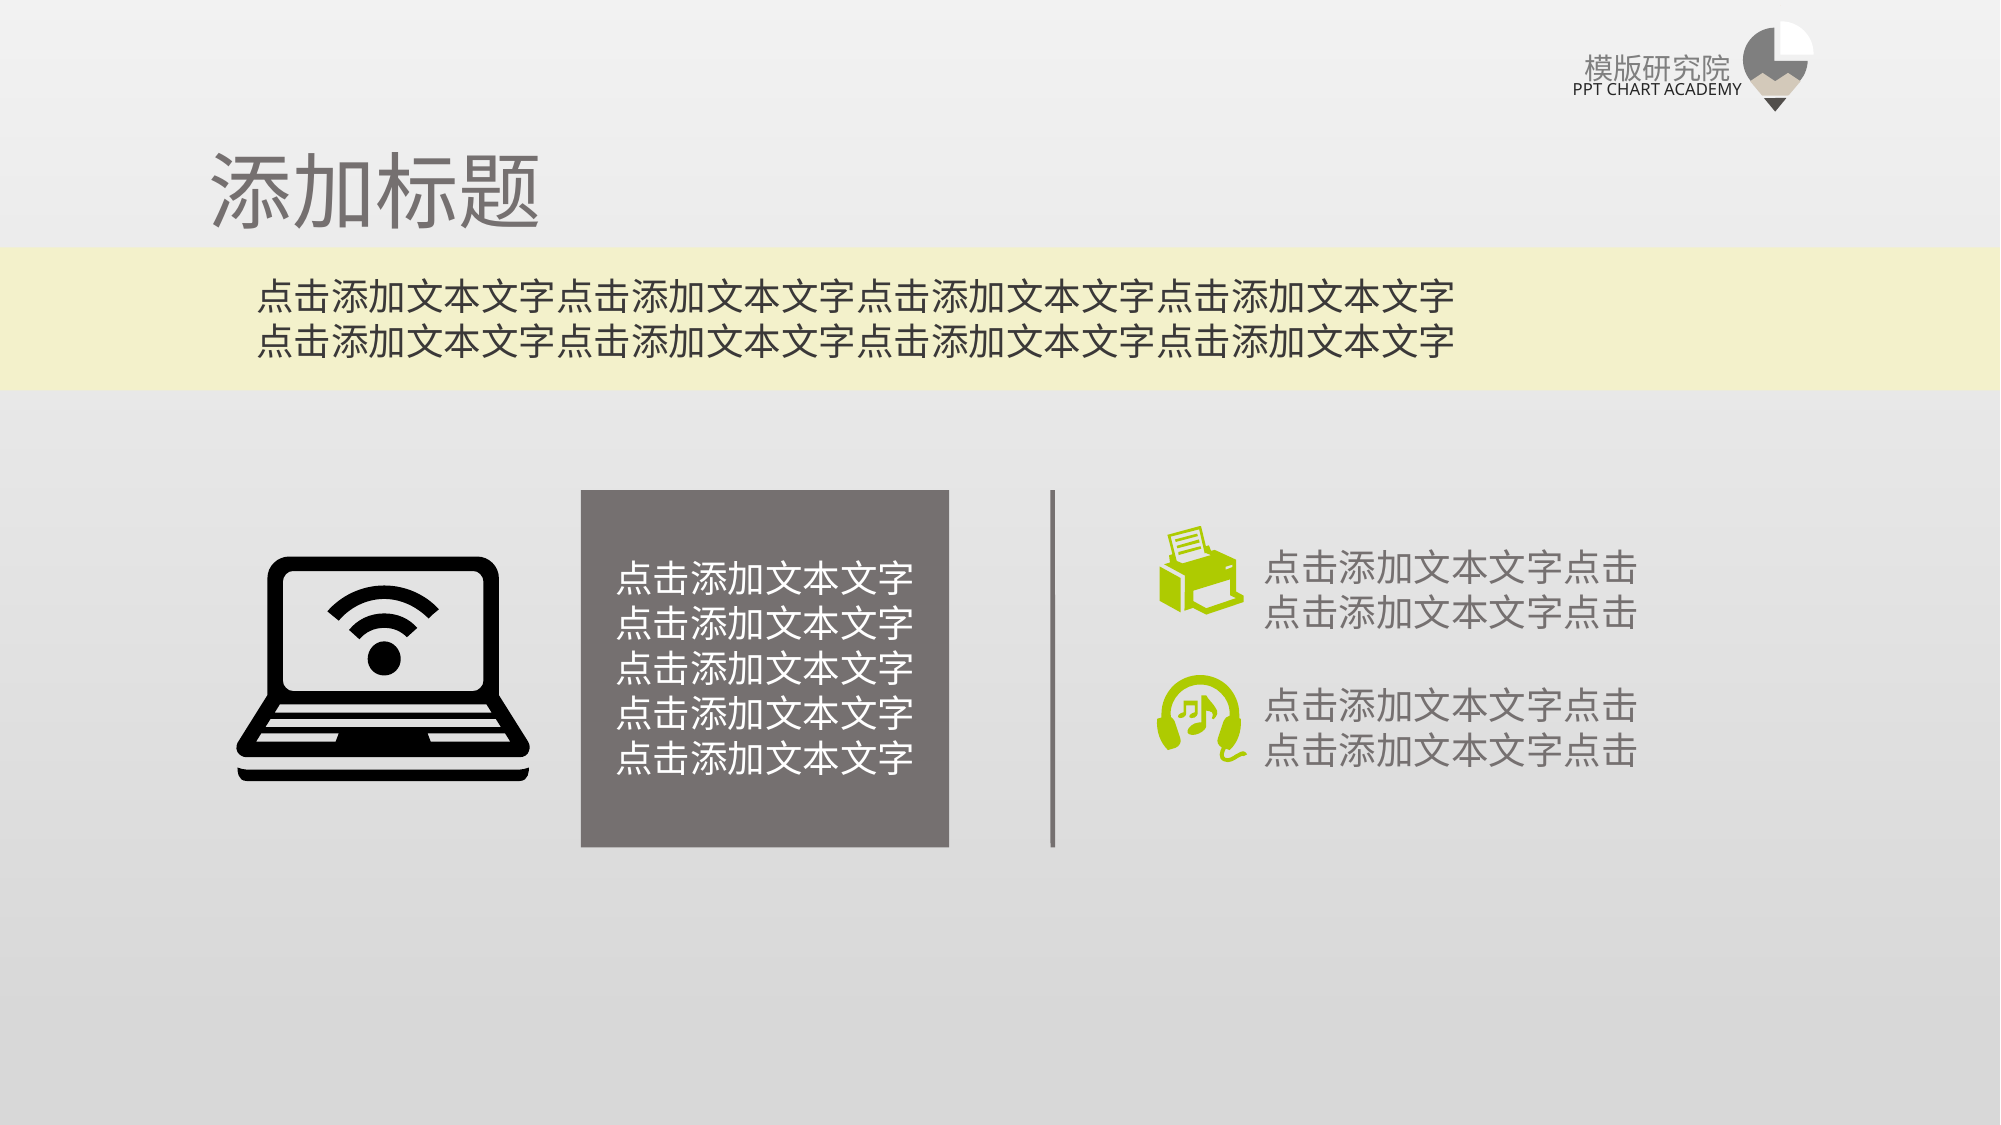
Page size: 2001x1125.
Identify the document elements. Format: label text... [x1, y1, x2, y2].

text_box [1568, 42, 1737, 100]
text_box [1159, 566, 1181, 613]
text_box [1164, 526, 1244, 615]
text_box [0, 247, 2000, 391]
text_box [236, 556, 530, 758]
text_box [1156, 675, 1248, 763]
text_box [237, 767, 529, 782]
text_box 点击添加文本文字点击 点击添加文本文字点击 [1249, 536, 1654, 642]
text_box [1742, 4, 1814, 112]
text_box 点击添加文本文字点击 点击添加文本文字点击 [1249, 674, 1654, 780]
text_box [580, 490, 950, 848]
text_box 添加标题 [194, 131, 557, 246]
text_box 点击添加文本文字点击添加文本文字点击添加文本文字点击添加文本文字 点击添加文本文字点击添加文本文字点击添加文本文字点击添加文本文字 [241, 265, 1472, 371]
text_box 点击添加文本文字 点击添加文本文字 点击添加文本文字 点击添加文本文字 点击添加文本文字 [600, 547, 930, 788]
